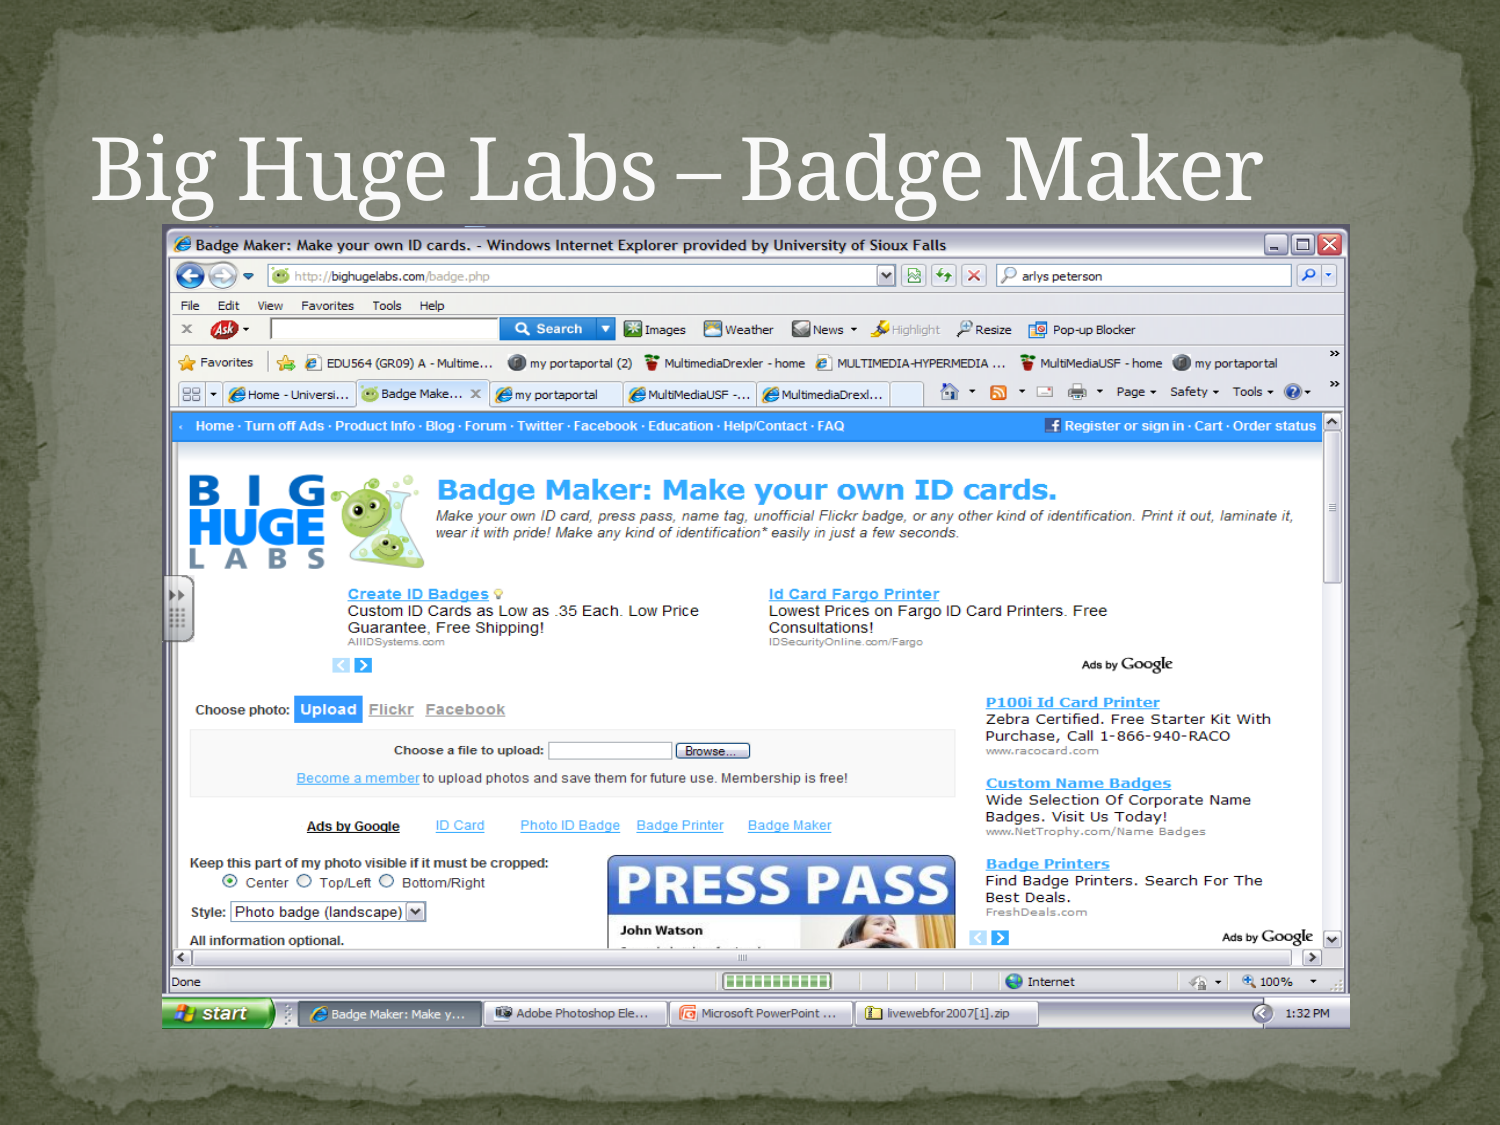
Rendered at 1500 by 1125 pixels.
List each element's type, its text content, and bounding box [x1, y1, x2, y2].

picture [162, 225, 1350, 1029]
title Big Huge Labs – Badge Maker [74, 24, 1425, 225]
